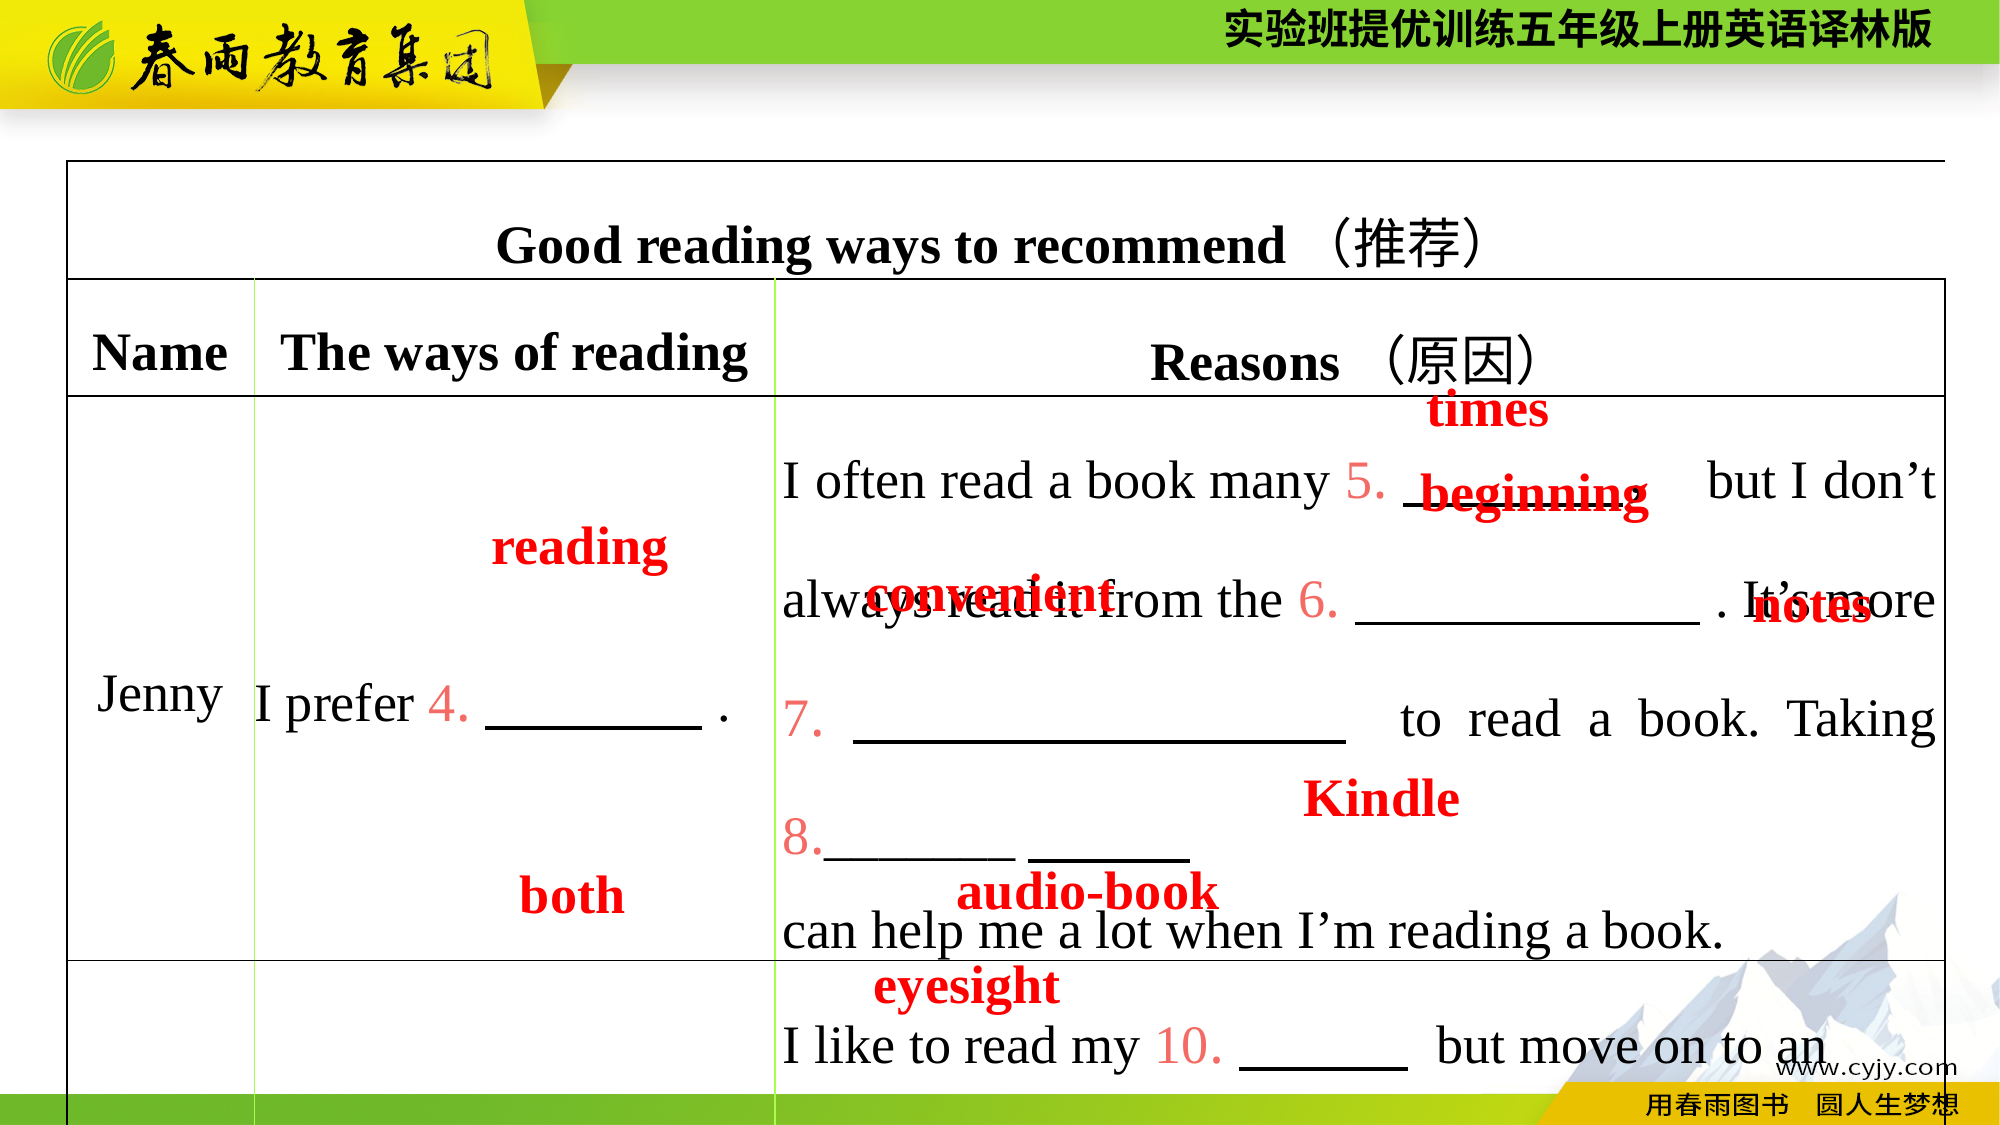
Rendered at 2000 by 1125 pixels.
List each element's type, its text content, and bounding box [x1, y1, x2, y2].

text_box audio-book [941, 847, 1235, 928]
text_box times [1411, 364, 1565, 445]
text_box reading [476, 502, 684, 583]
picture [0, 0, 2000, 1125]
table_cell The ways of reading [255, 280, 774, 395]
text_box notes [1737, 560, 1888, 641]
table_cell Daniel [68, 961, 254, 1125]
table_header Good reading ways to recommend（推荐） [68, 162, 1945, 278]
table_cell I enjoy 9. . [255, 961, 774, 1125]
text_box Kindle [1288, 754, 1476, 835]
text_box eyesight [859, 942, 1076, 1023]
table_cell I prefer 4. . [255, 397, 774, 960]
table_cell Reasons（原因） [776, 280, 1944, 395]
text_box beginning [1405, 450, 1666, 530]
table_cell I often read a book many 5. ， but I don’t always read it from the 6. . It’s more 7. to read a book. Taking 8._______ can help me a lot when I’m reading a book. [776, 397, 1944, 960]
table_cell Name [68, 280, 254, 395]
text_box convenient [850, 550, 1131, 630]
table_cell Jenny [68, 397, 254, 960]
text_box both [505, 851, 641, 932]
table_cell I like to read my 10. but move on to an 11. at night. It helps protect my 12. . [776, 961, 1944, 1125]
